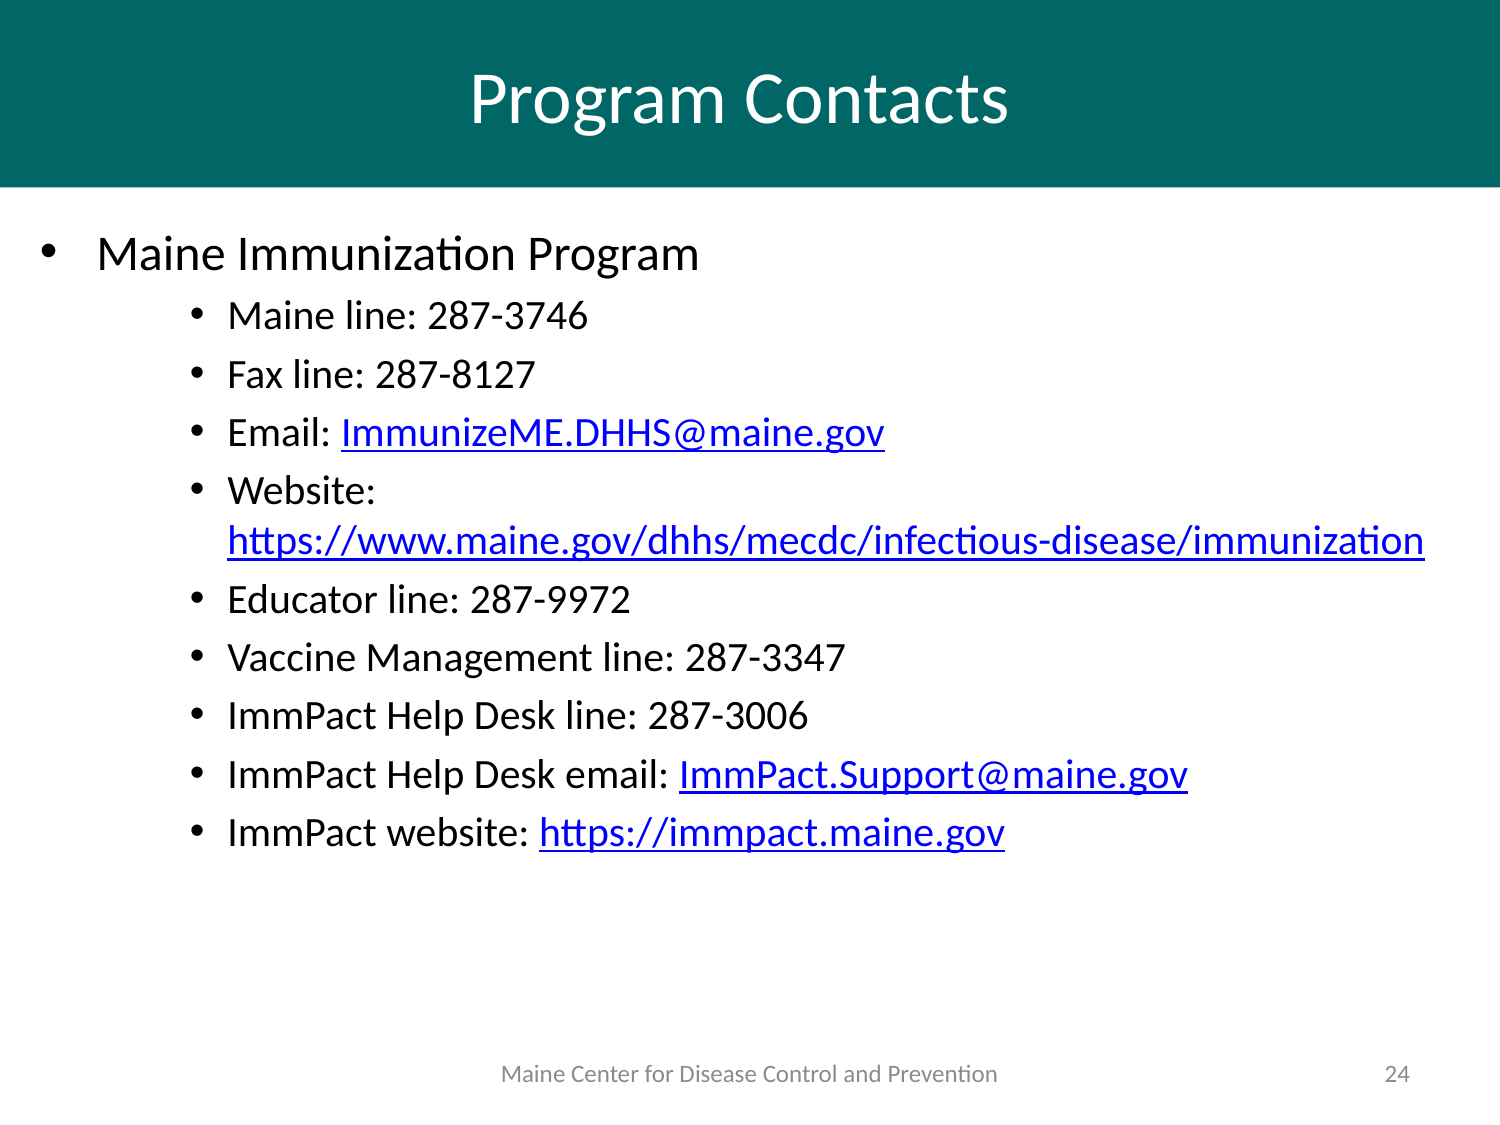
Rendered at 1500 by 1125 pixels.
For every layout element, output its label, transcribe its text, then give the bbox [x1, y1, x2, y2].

slide_number 24 [1074, 1042, 1425, 1103]
footer Maine Center for Disease Control and Prevention [450, 1042, 1050, 1103]
title Program Contacts [0, 0, 1500, 188]
list Maine Immunization Program Maine line: 287-3746 Fax line: 287-8127 Email: ImmunizeME.DHHS@maine.gov Website: https://www.maine.gov/dhhs/mecdc/infectious-disease/immunization Educator line: 287-9972 Vaccine Management line: 287-3347 ImmPact Help Desk line: 287-3006 ImmPact Help Desk email: ImmPact.Support@maine.gov ImmPact website: https://immpact.maine.gov [24, 212, 1475, 1025]
